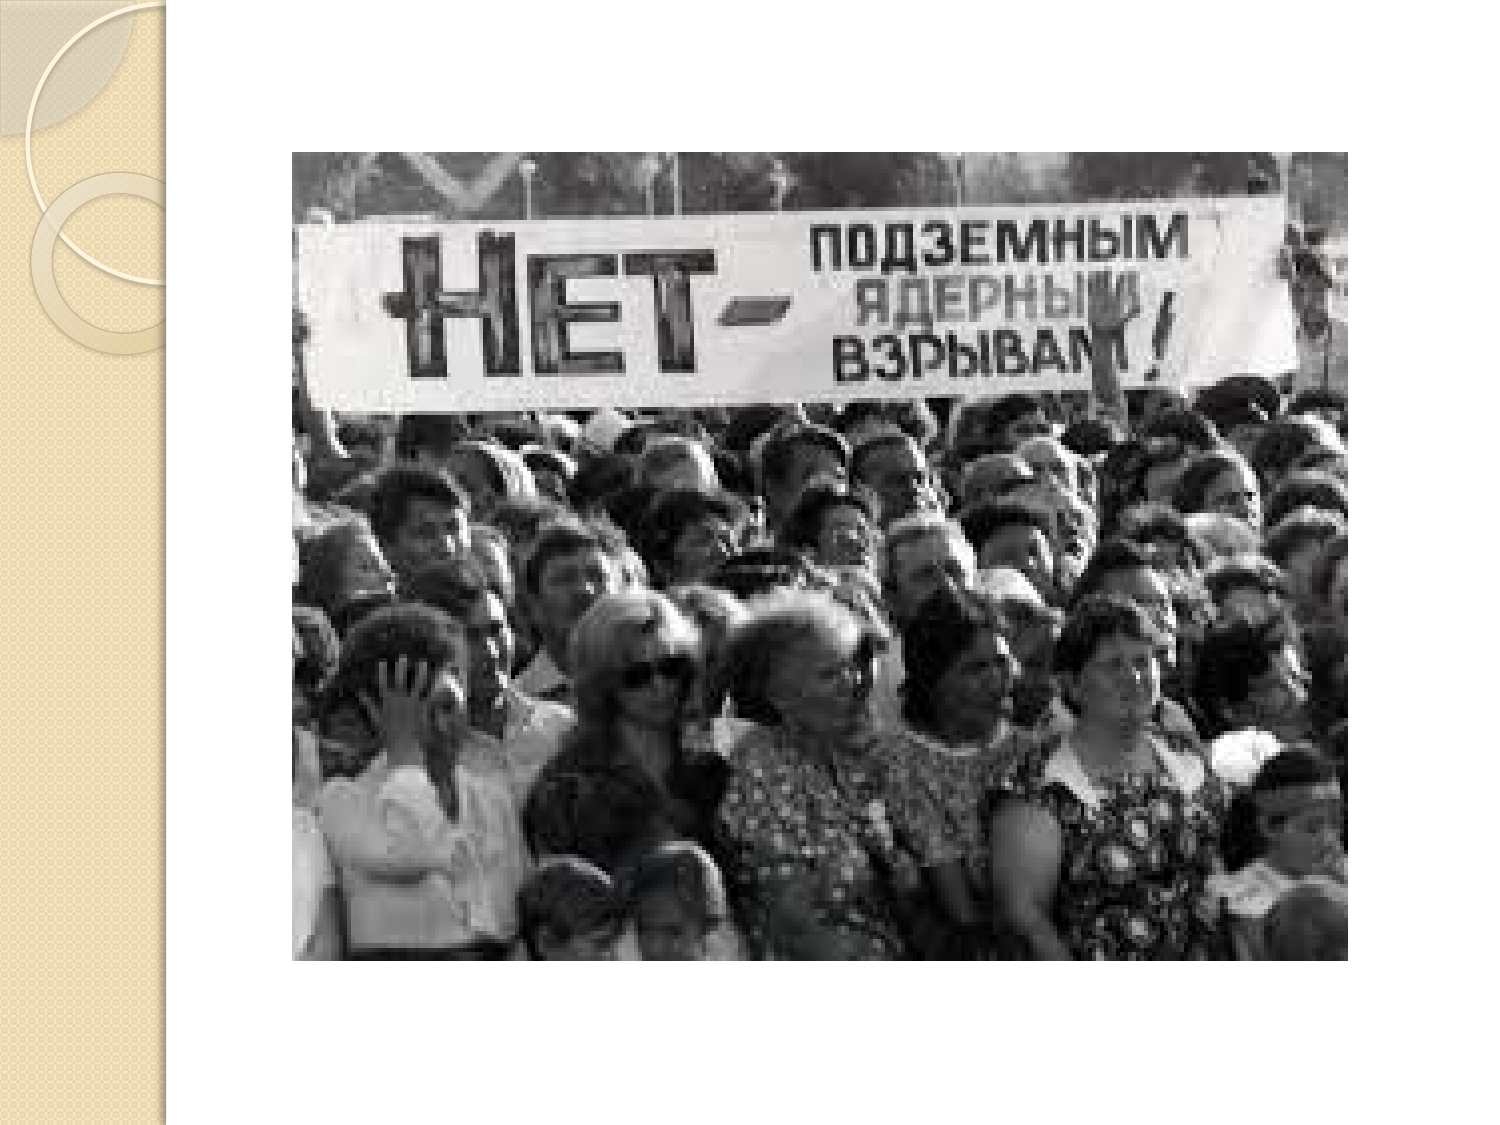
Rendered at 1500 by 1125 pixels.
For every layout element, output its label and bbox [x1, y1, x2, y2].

picture [292, 152, 1348, 962]
